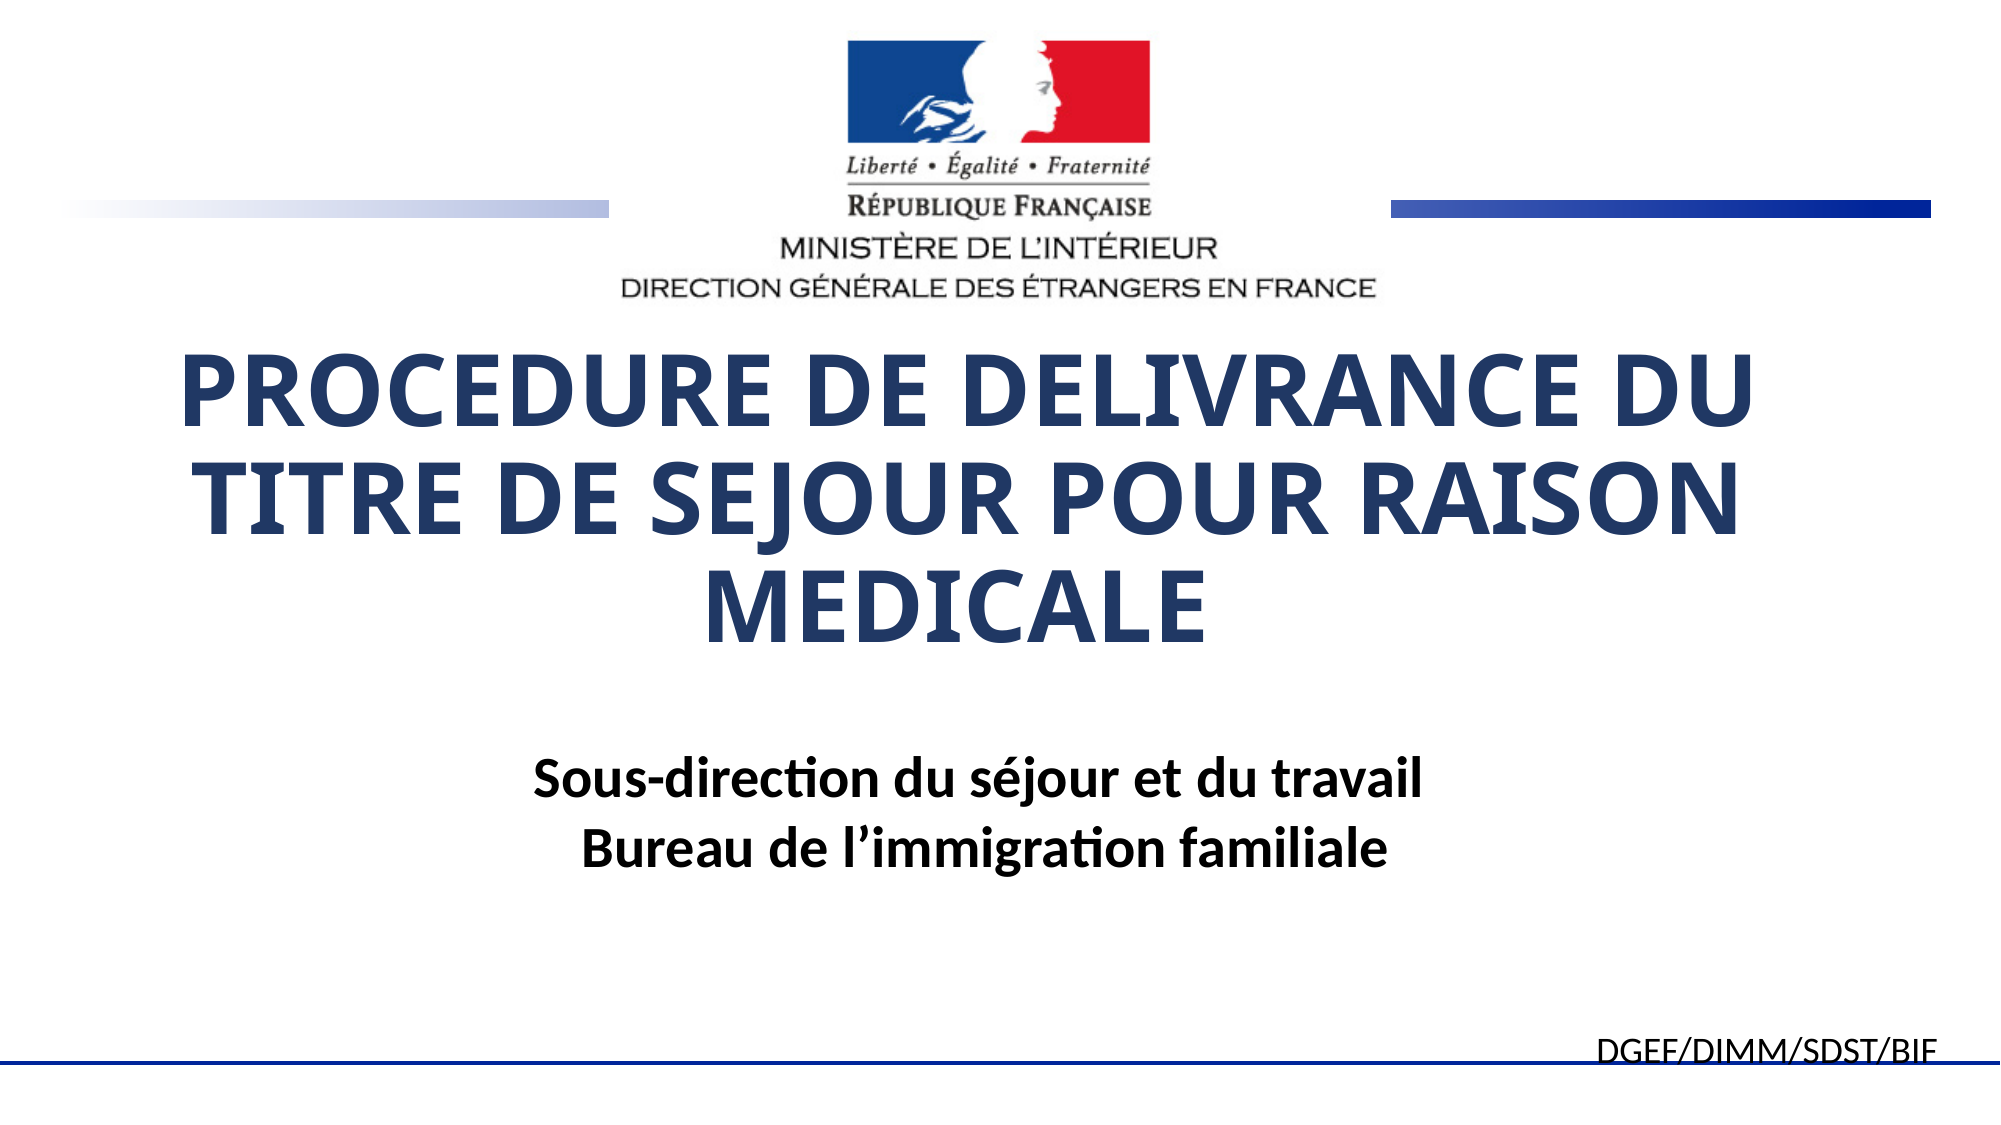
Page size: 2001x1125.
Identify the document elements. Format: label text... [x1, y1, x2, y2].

picture [609, 30, 1391, 308]
text_box Sous-direction du séjour et du travail Bureau de l’immigration familiale [388, 731, 1582, 1077]
text_box DGEF/DIMM/SDST/BIF [1581, 1018, 1976, 1079]
title PROCEDURE DE DELIVRANCE DU TITRE DE SEJOUR POUR RAISON MEDICALE [114, 500, 1822, 732]
